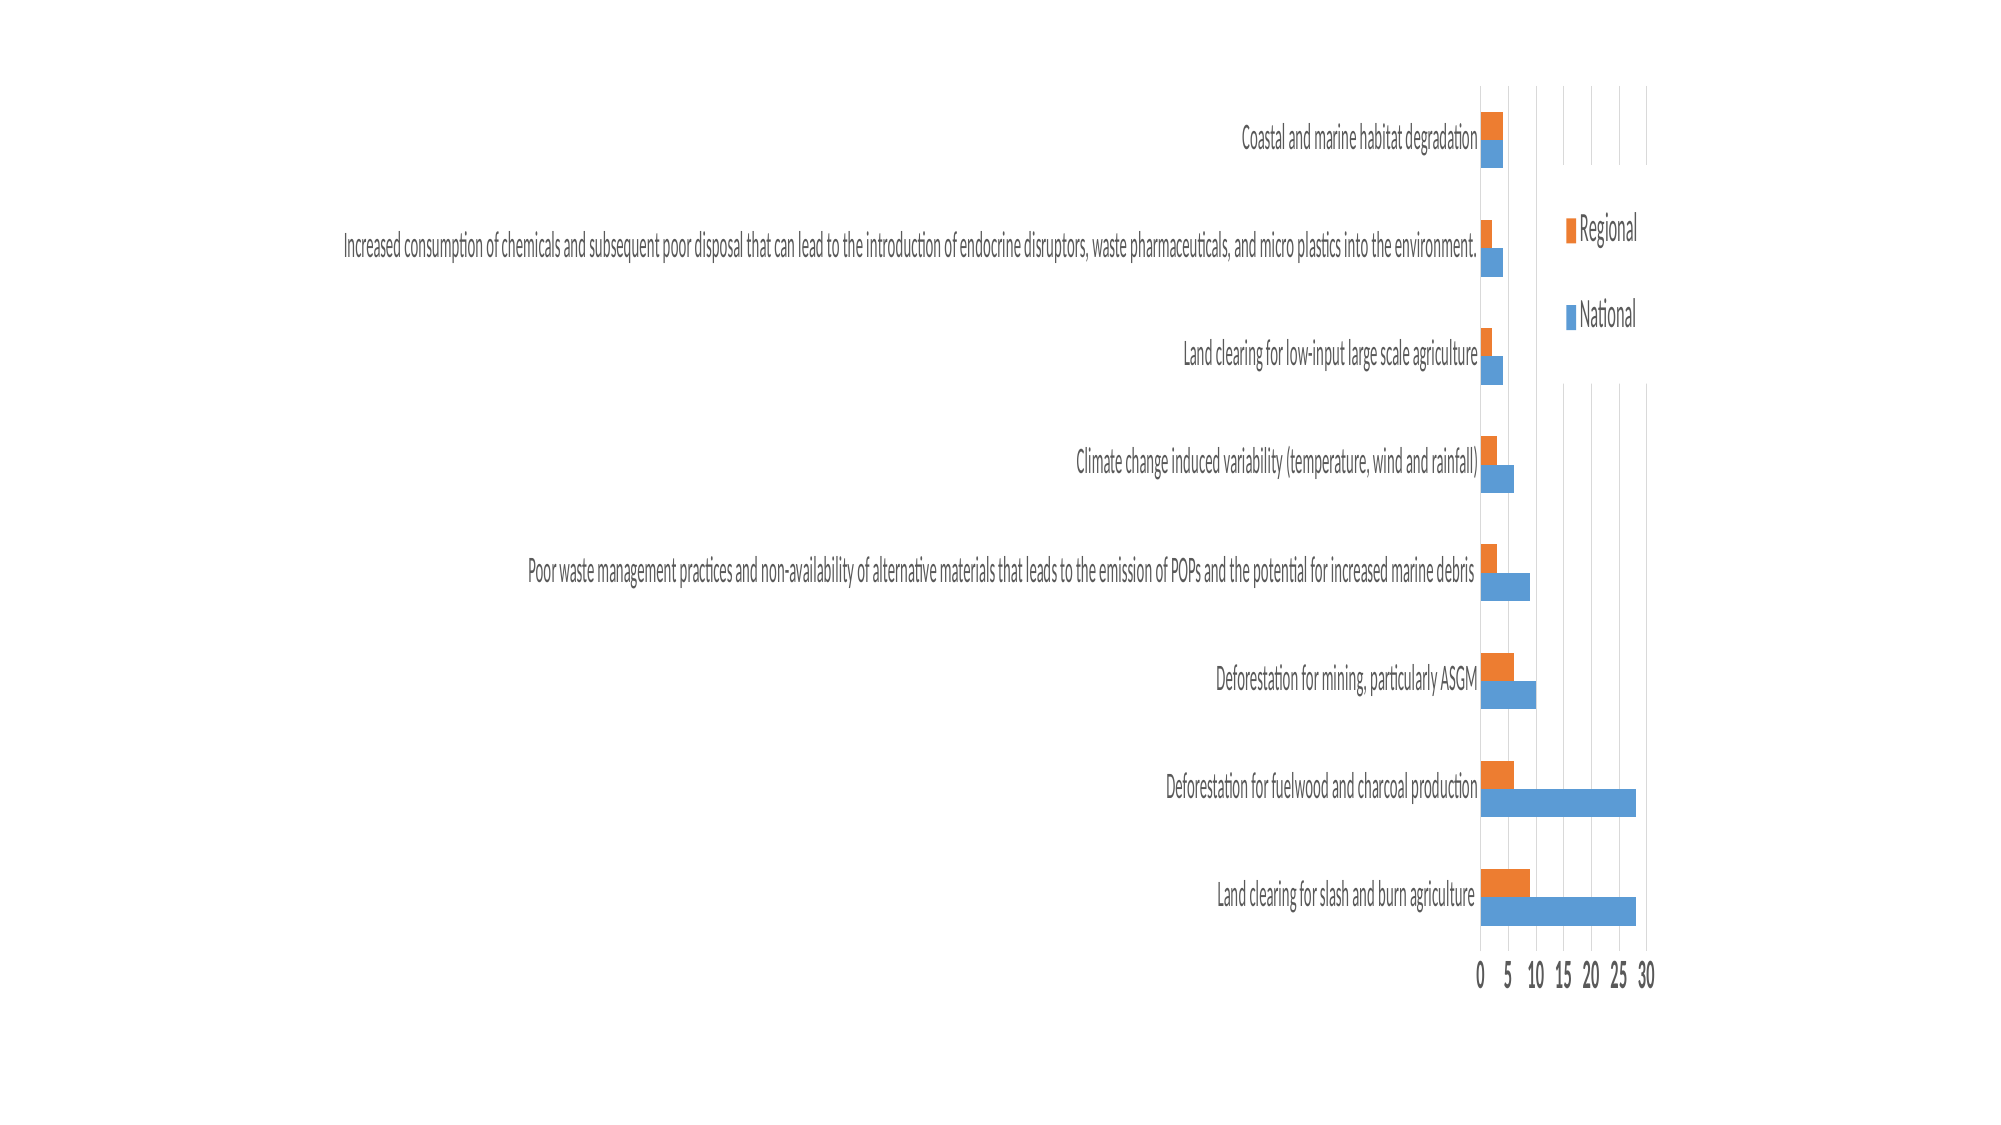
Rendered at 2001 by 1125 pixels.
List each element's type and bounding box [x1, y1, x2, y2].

chart [343, 65, 1666, 1090]
